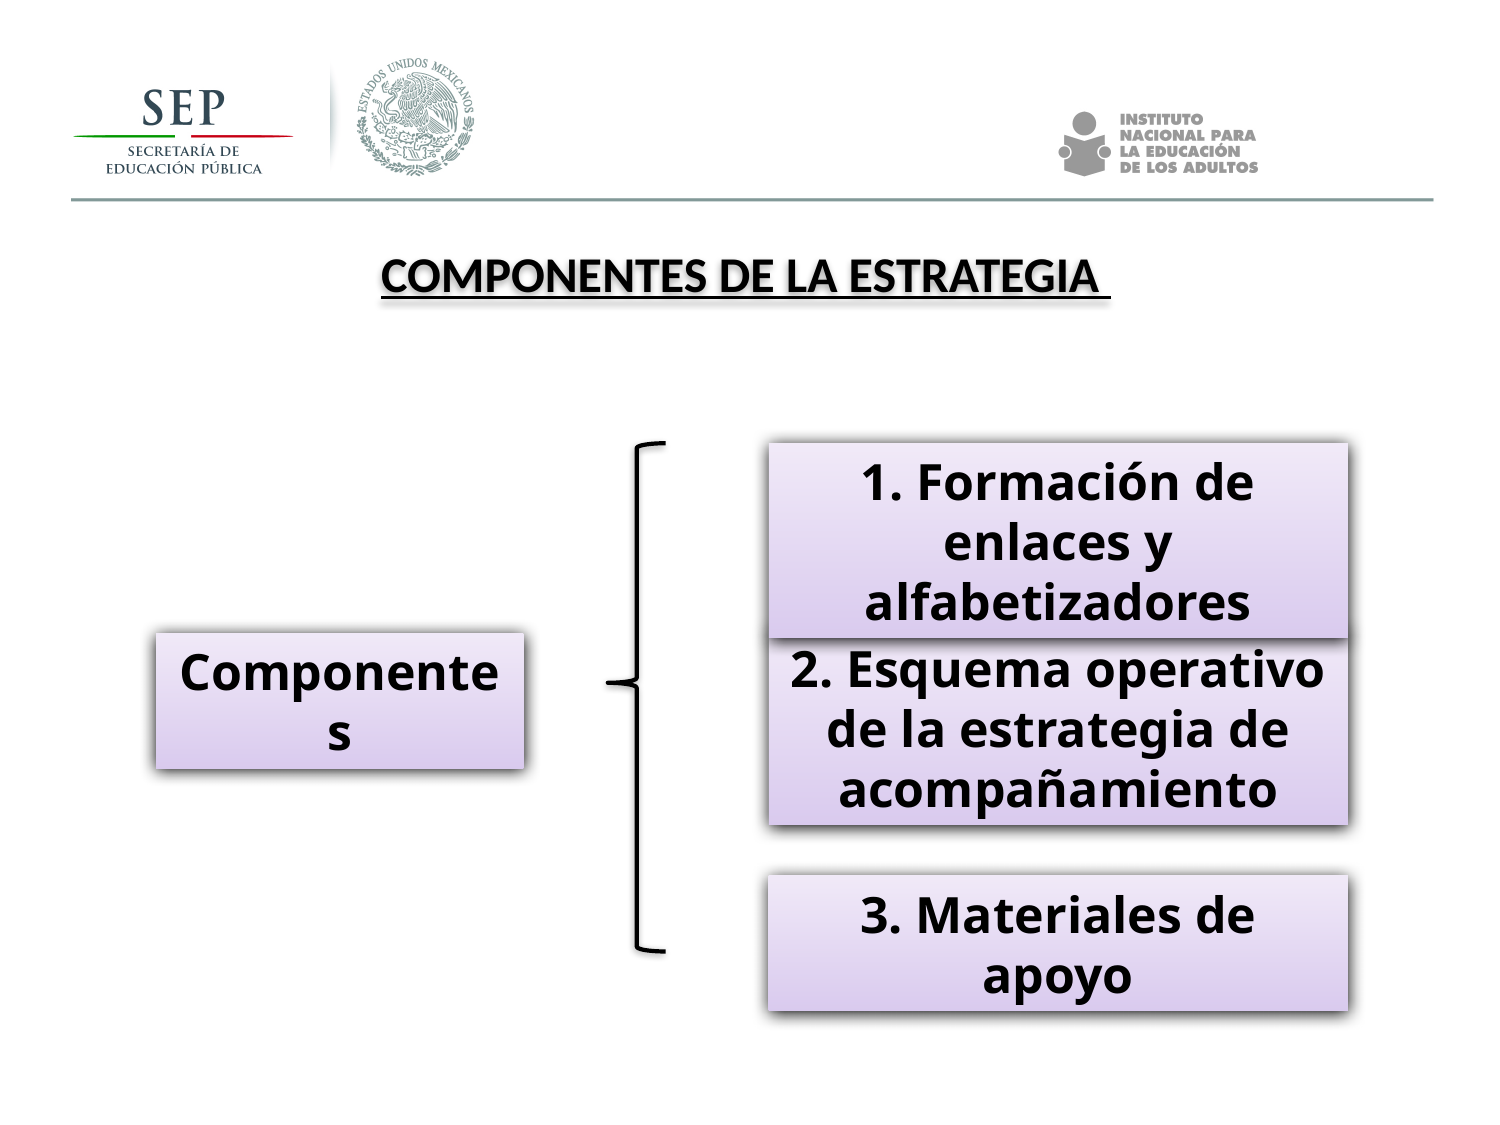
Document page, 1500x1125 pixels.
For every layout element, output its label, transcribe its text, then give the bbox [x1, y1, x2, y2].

text_box COMPONENTES DE LA ESTRATEGIA [143, 235, 1348, 311]
text_box 3. Materiales de apoyo [768, 875, 1349, 1011]
text_box 1. Formación de enlaces y alfabetizadores [768, 443, 1349, 639]
text_box 2. Esquema operativo de la estrategia de acompañamiento [768, 654, 1349, 825]
text_box Componentes [155, 633, 524, 769]
text_box [605, 441, 666, 954]
picture [71, 0, 1494, 1125]
